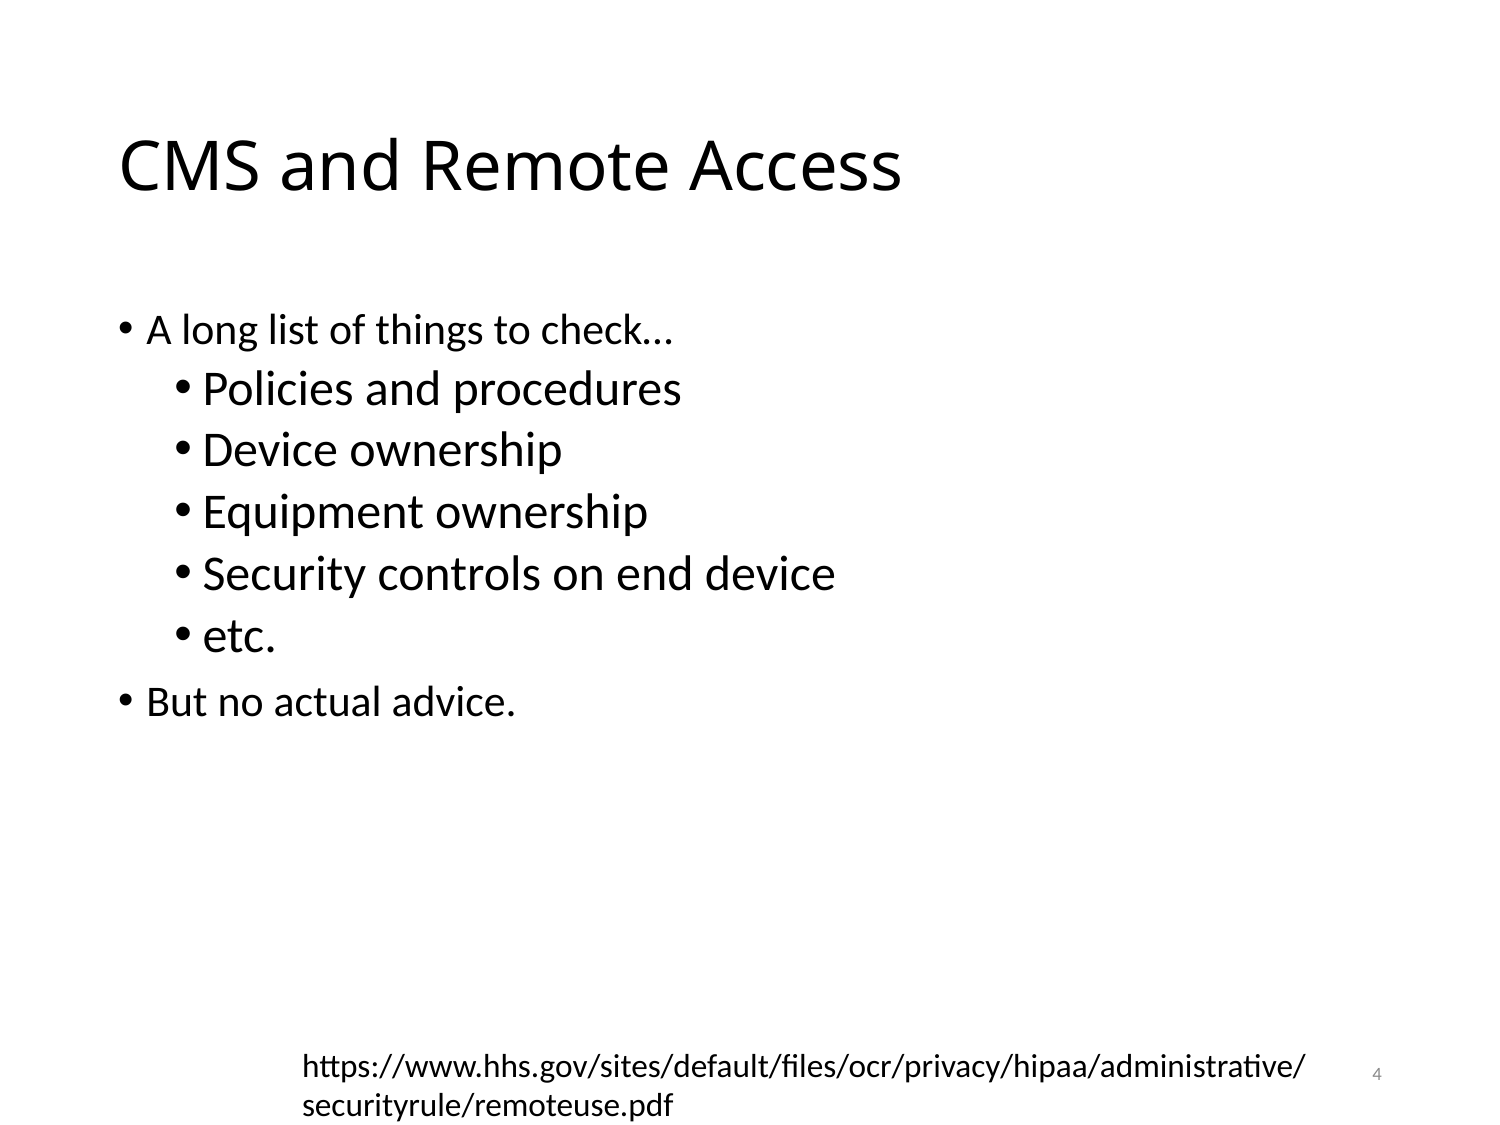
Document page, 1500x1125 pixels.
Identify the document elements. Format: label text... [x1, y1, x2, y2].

list A long list of things to check… Policies and procedures Device ownership Equipment ownership Security controls on end device etc. But no actual advice. [103, 299, 1397, 1014]
title CMS and Remote Access [103, 59, 1397, 278]
text_box https://www.hhs.gov/sites/default/files/ocr/privacy/hipaa/administrative/securityrule/remoteuse.pdf [287, 1036, 1413, 1125]
